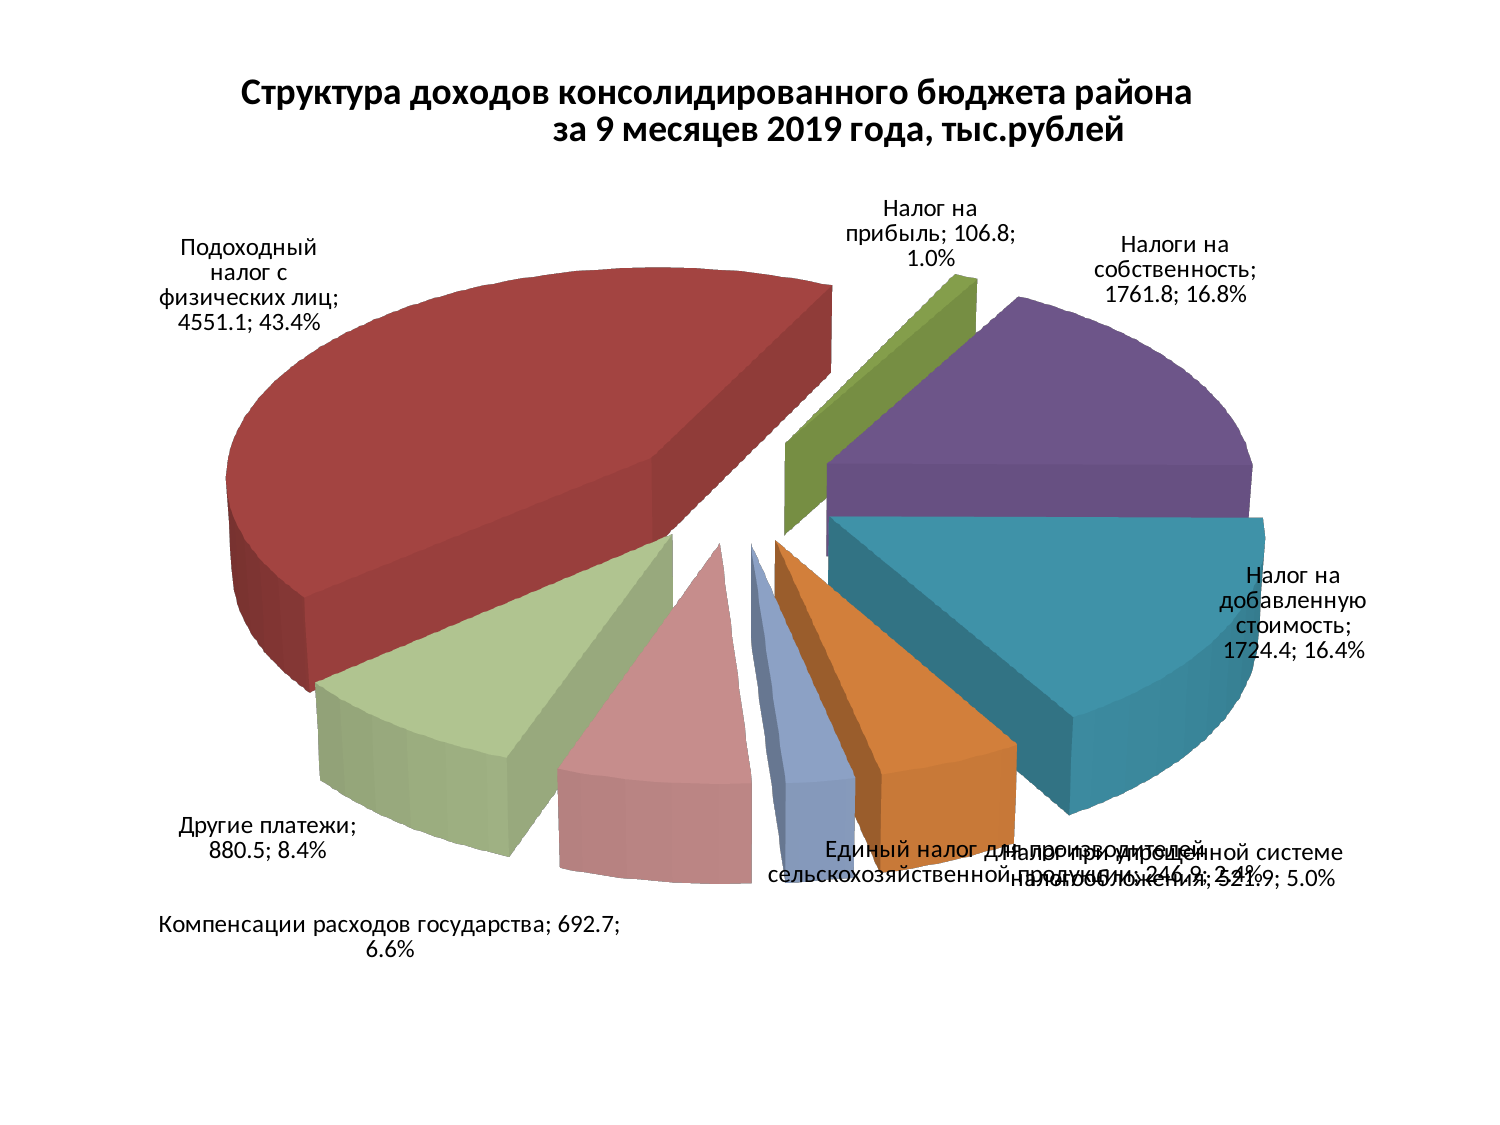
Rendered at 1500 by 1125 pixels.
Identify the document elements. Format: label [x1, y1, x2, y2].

chart [0, 62, 1500, 1063]
